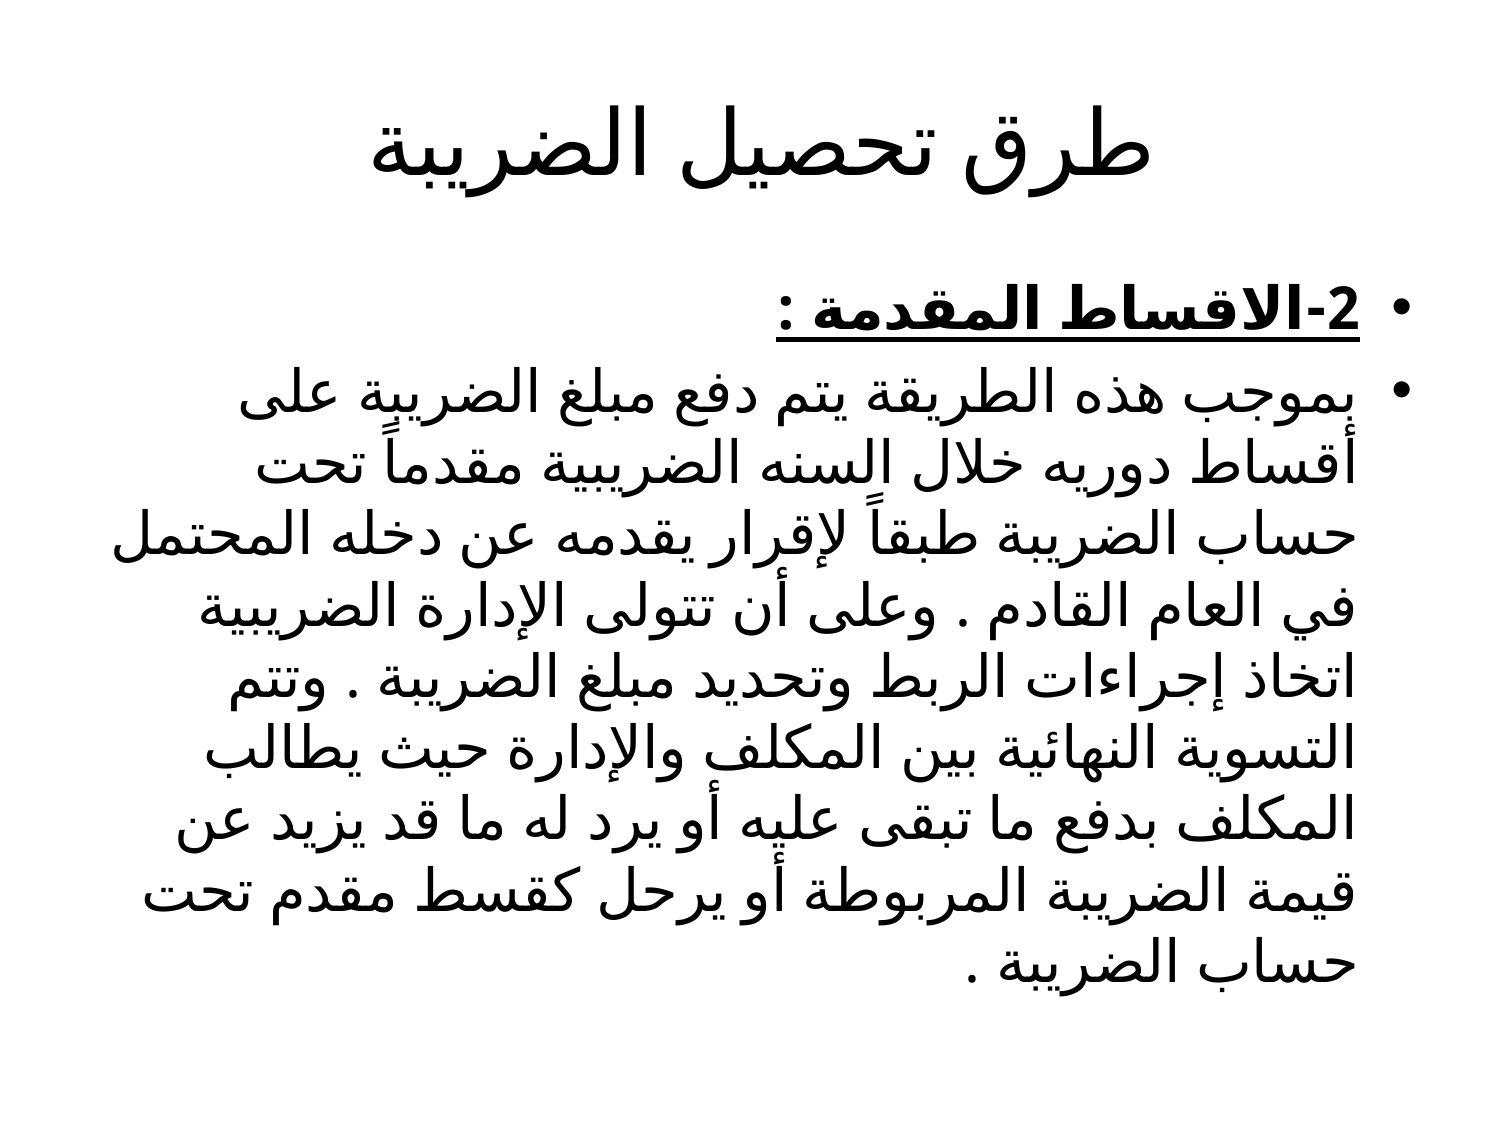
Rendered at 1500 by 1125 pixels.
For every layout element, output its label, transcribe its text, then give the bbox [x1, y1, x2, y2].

title طرق تحصيل الضريبة [75, 45, 1425, 233]
list 2-الاقساط المقدمة : بموجب هذه الطريقة يتم دفع مبلغ الضريبة على أقساط دوريه خلال السنه الضريبية مقدماً تحت حساب الضريبة طبقاً لإقرار يقدمه عن دخله المحتمل في العام القادم . وعلى أن تتولى الإدارة الضريبية اتخاذ إجراءات الربط وتحديد مبلغ الضريبة . وتتم التسوية النهائية بين المكلف والإدارة حيث يطالب المكلف بدفع ما تبقى عليه أو يرد له ما قد يزيد عن قيمة الضريبة المربوطة أو يرحل كقسط مقدم تحت حساب الضريبة . [75, 262, 1425, 1005]
